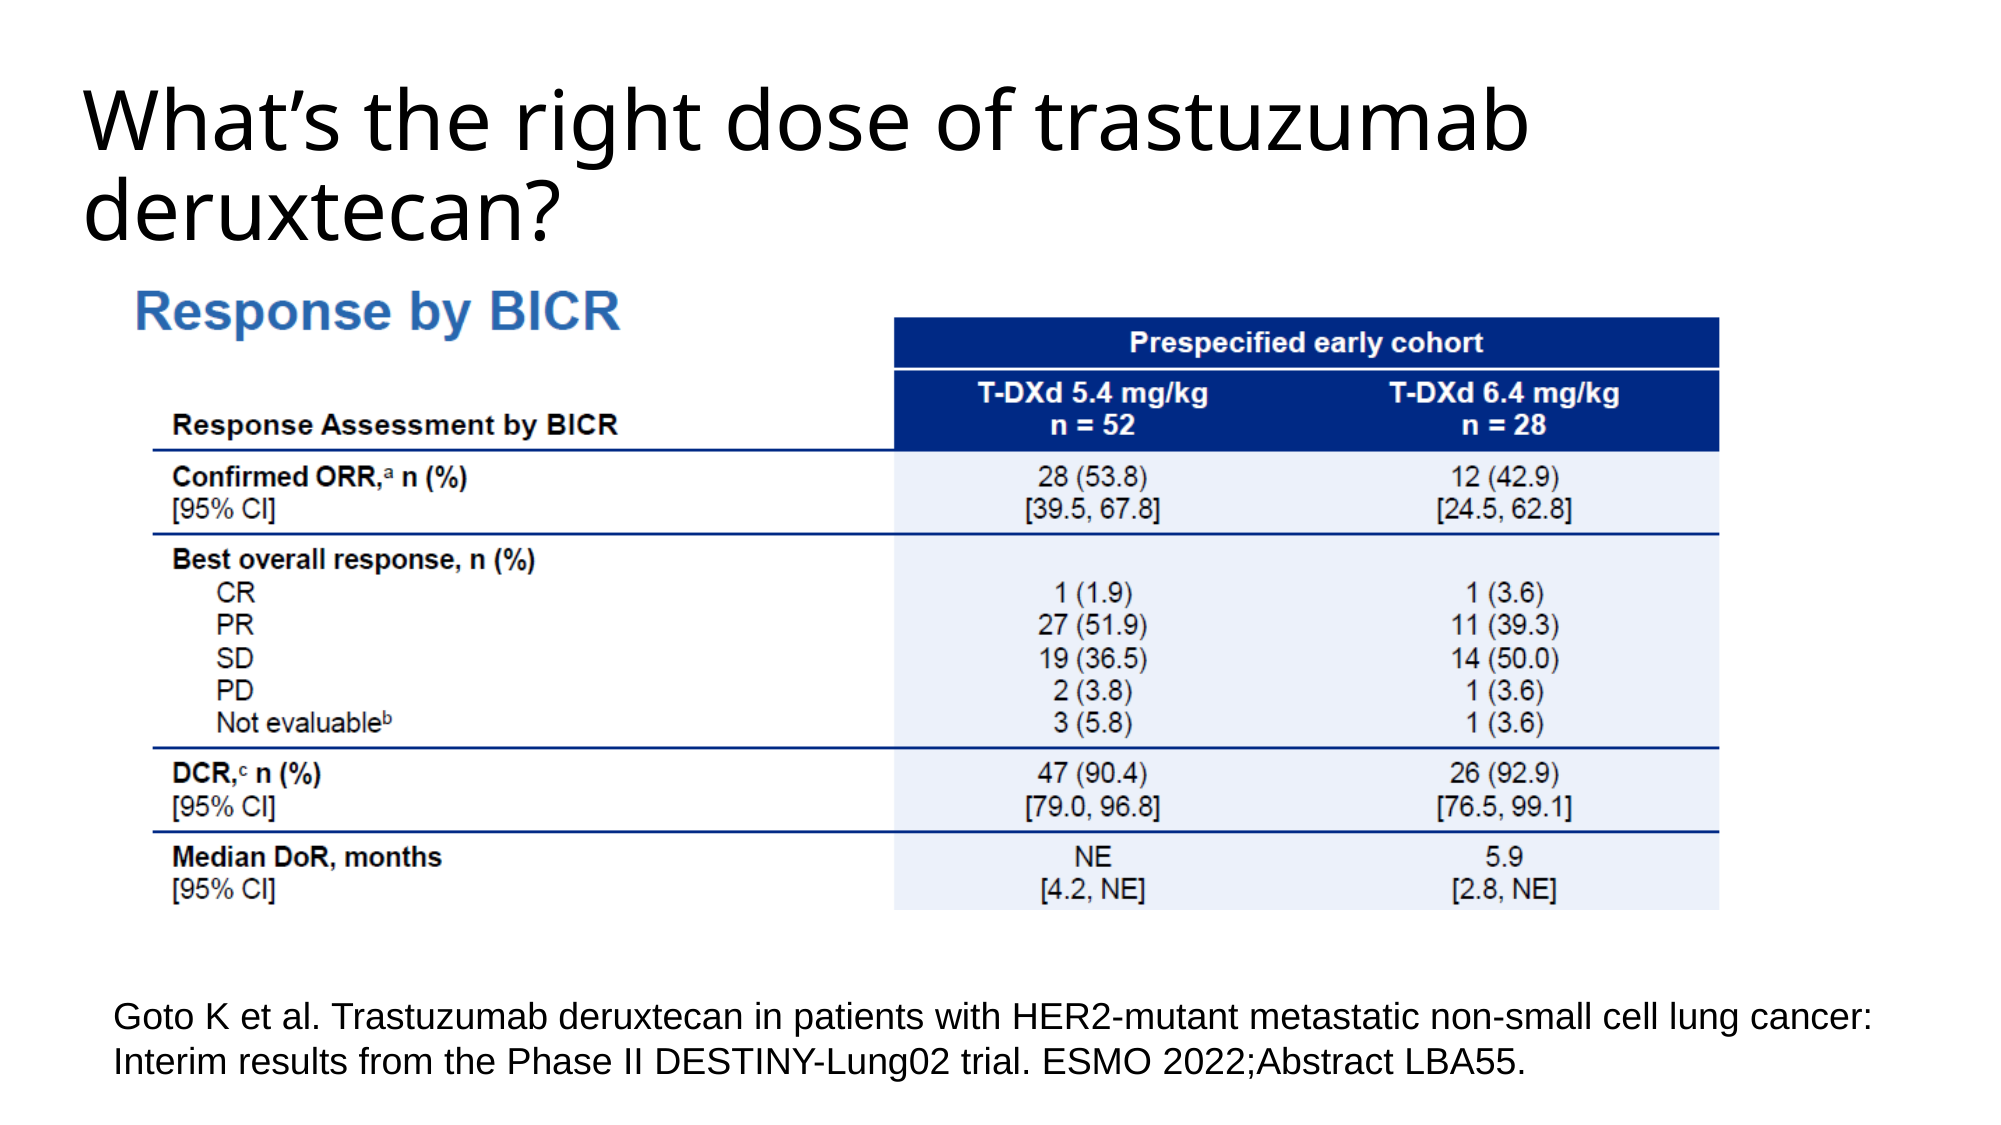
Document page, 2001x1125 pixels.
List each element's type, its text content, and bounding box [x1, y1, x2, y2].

picture [118, 277, 1753, 910]
text_box Goto K et al. Trastuzumab deruxtecan in patients with HER2-mutant metastatic non-small cell lung cancer: Interim results from the Phase II DESTINY-Lung02 trial. ESMO 2022;Abstract LBA55. [98, 984, 1947, 1090]
title What’s the right dose of trastuzumab deruxtecan? [67, 59, 1876, 278]
